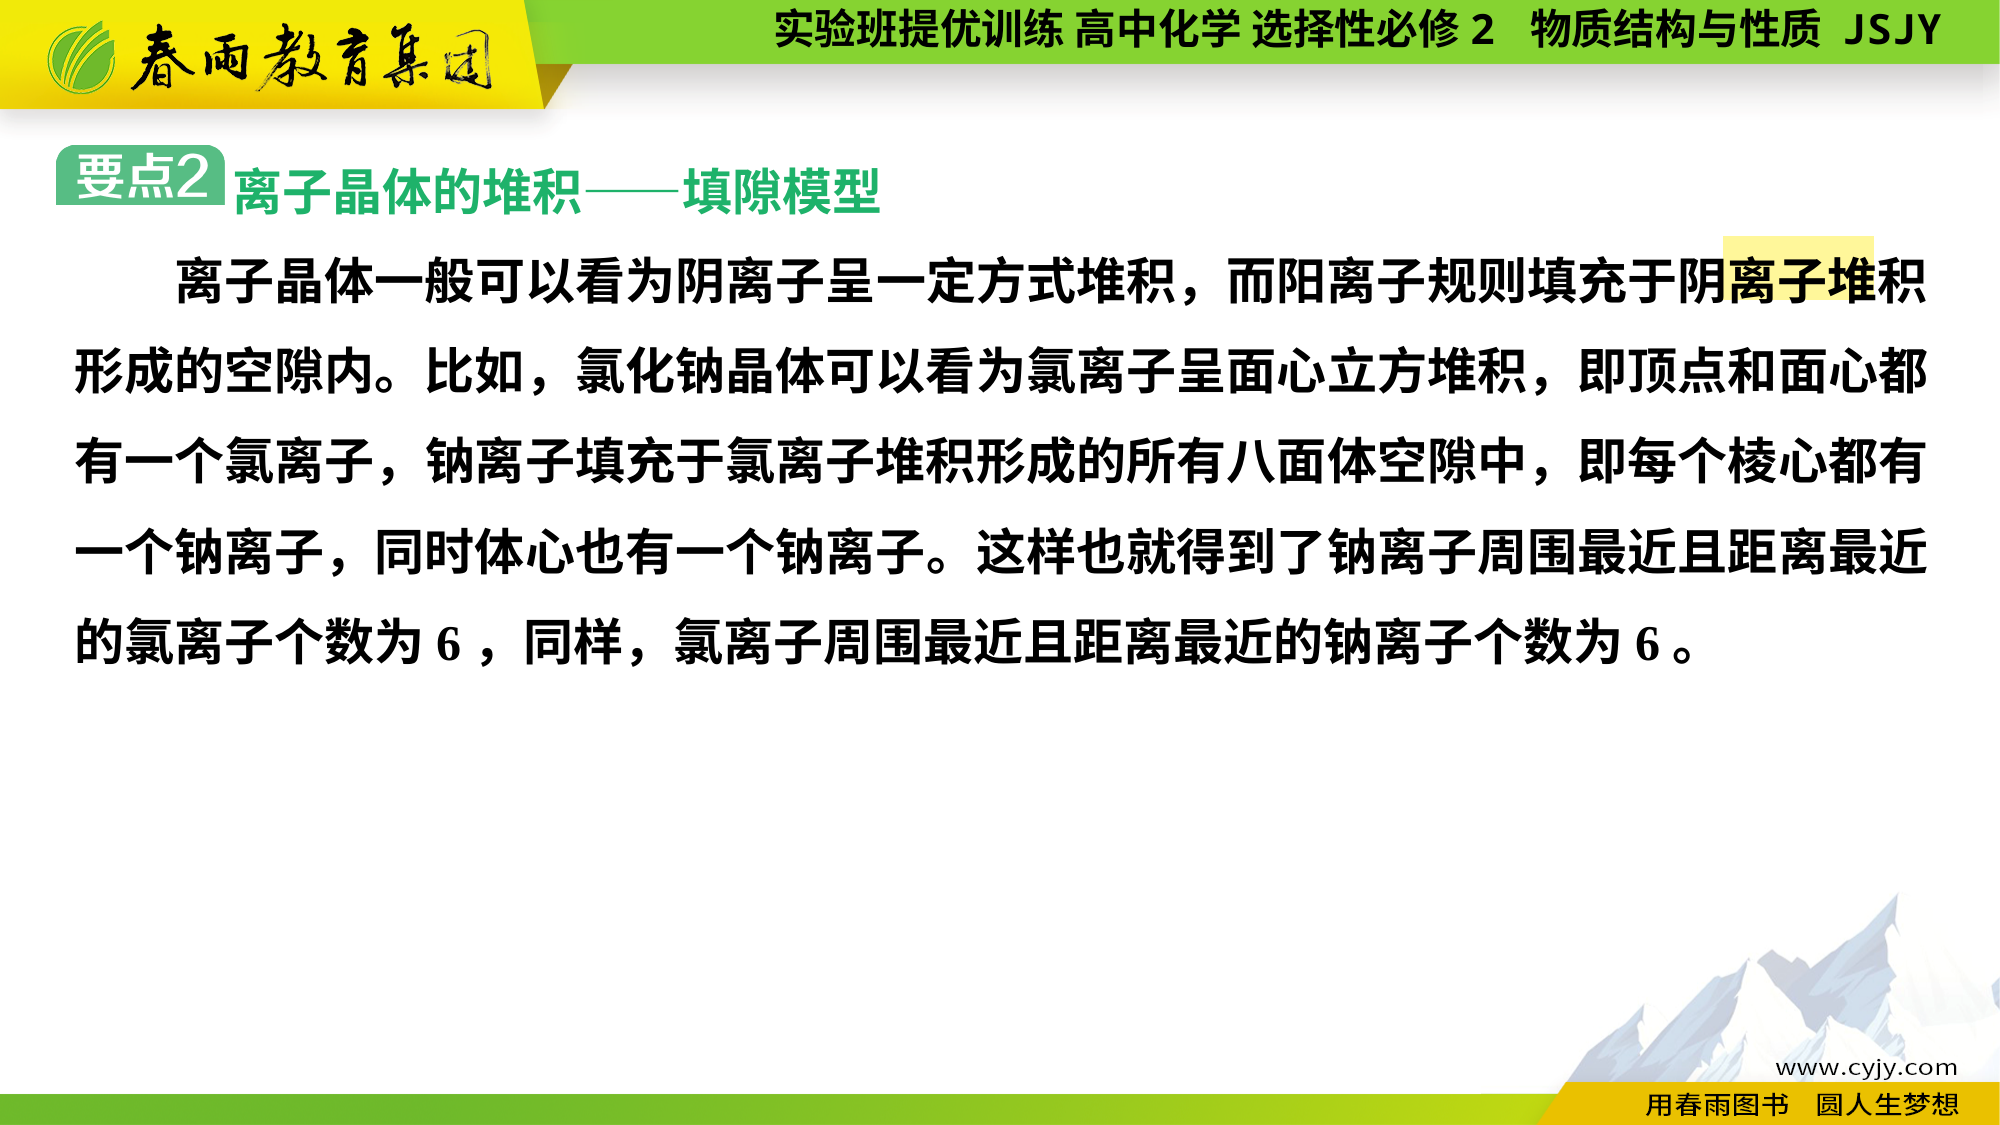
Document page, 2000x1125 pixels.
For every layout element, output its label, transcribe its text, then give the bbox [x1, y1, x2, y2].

list 离子晶体的堆积——填隙模型 离子晶体一般可以看为阴离子呈一定方式堆积，而阳离子规则填充于阴离子堆积形成的空隙内。比如，氯化钠晶体可以看为氯离子呈面心立方堆积，即顶点和面心都有一个氯离子，钠离子填充于氯离子堆积形成的所有八面体空隙中，即每个棱心都有一个钠离子，同时体心也有一个钠离子。这样也就得到了钠离子周围最近且距离最近的氯离子个数为6，同样，氯离子周围最近且距离最近的钠离子个数为6。 [59, 122, 1944, 683]
picture [0, 0, 2000, 1125]
